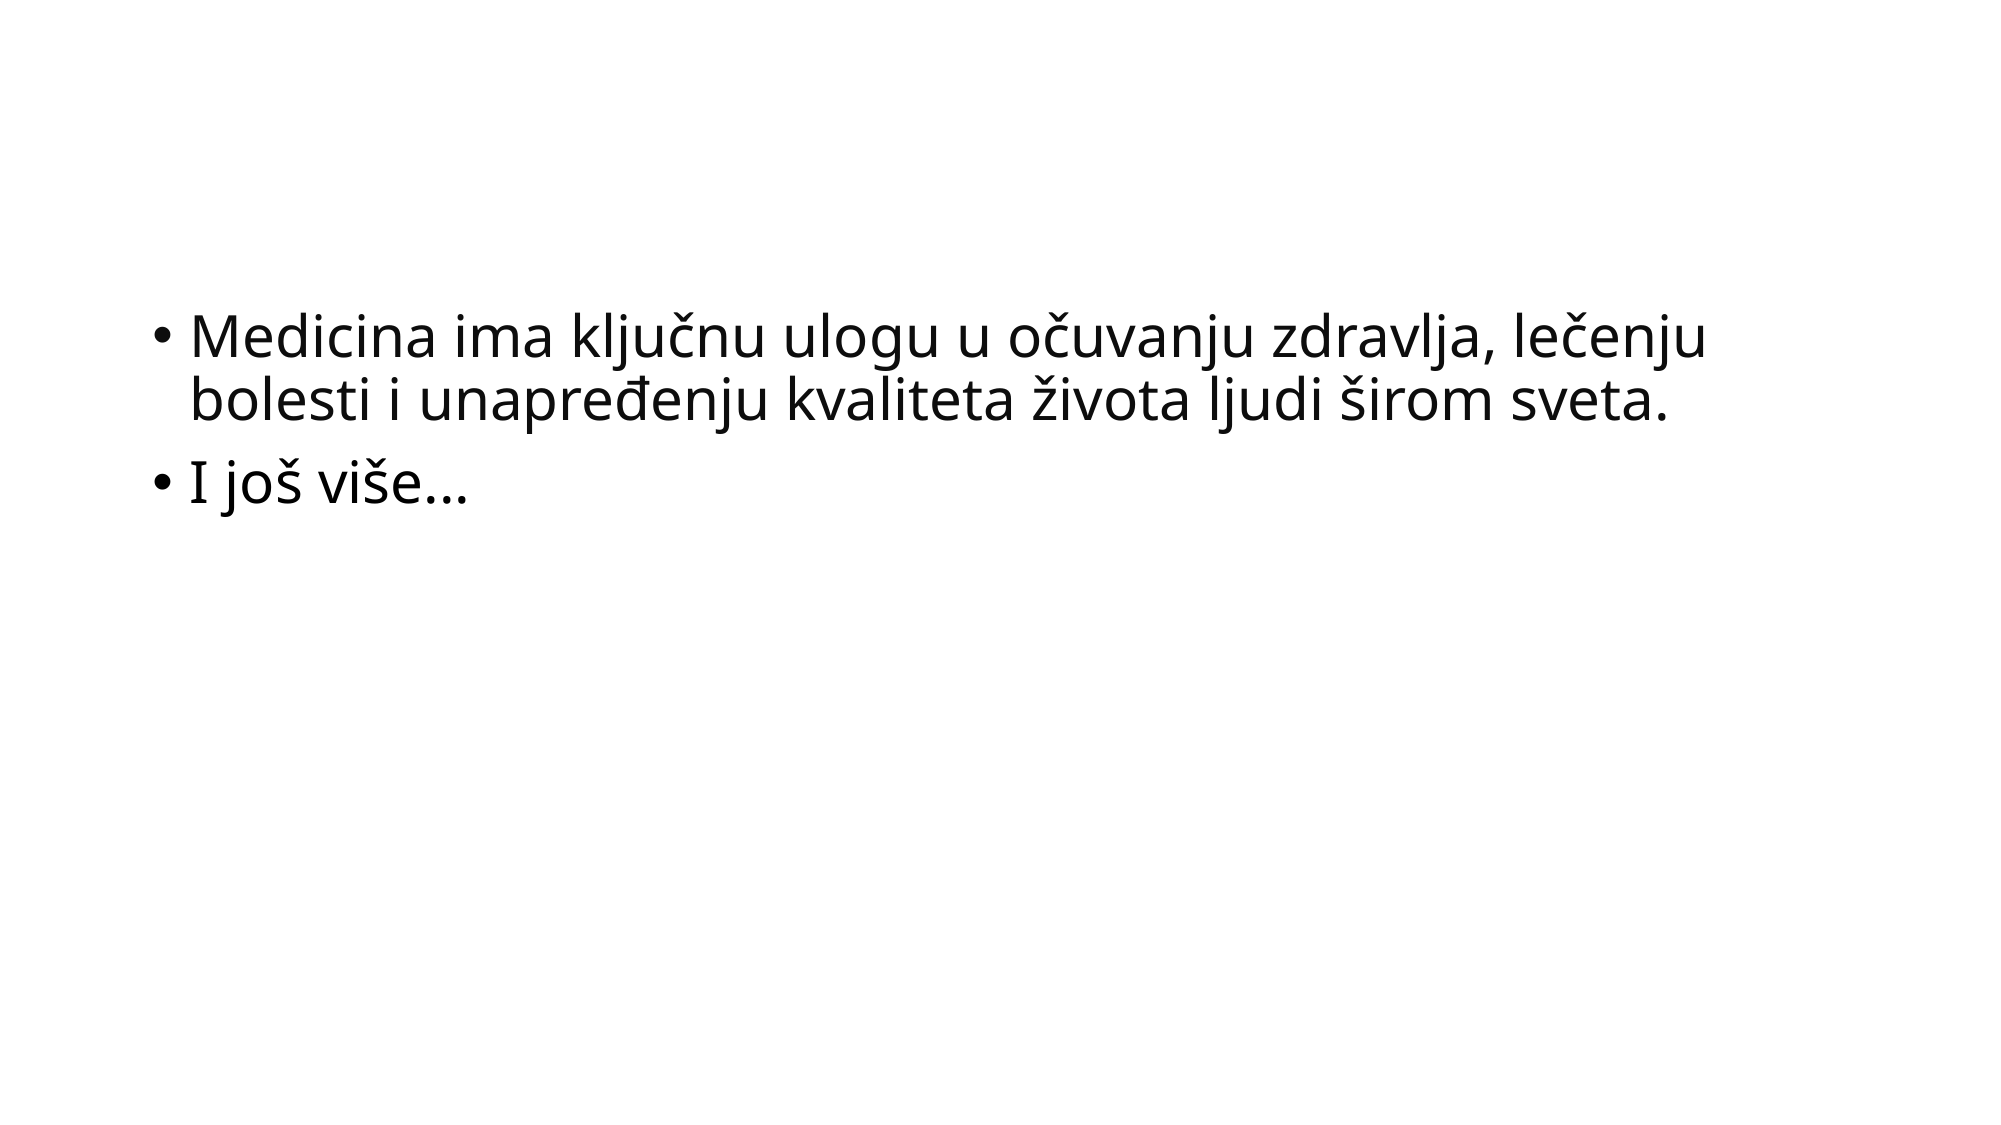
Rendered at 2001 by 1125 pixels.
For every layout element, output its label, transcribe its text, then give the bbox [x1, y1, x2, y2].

list Medicina ima ključnu ulogu u očuvanju zdravlja, lečenju bolesti i unapređenju kvaliteta života ljudi širom sveta. I još više... [137, 299, 1863, 1014]
